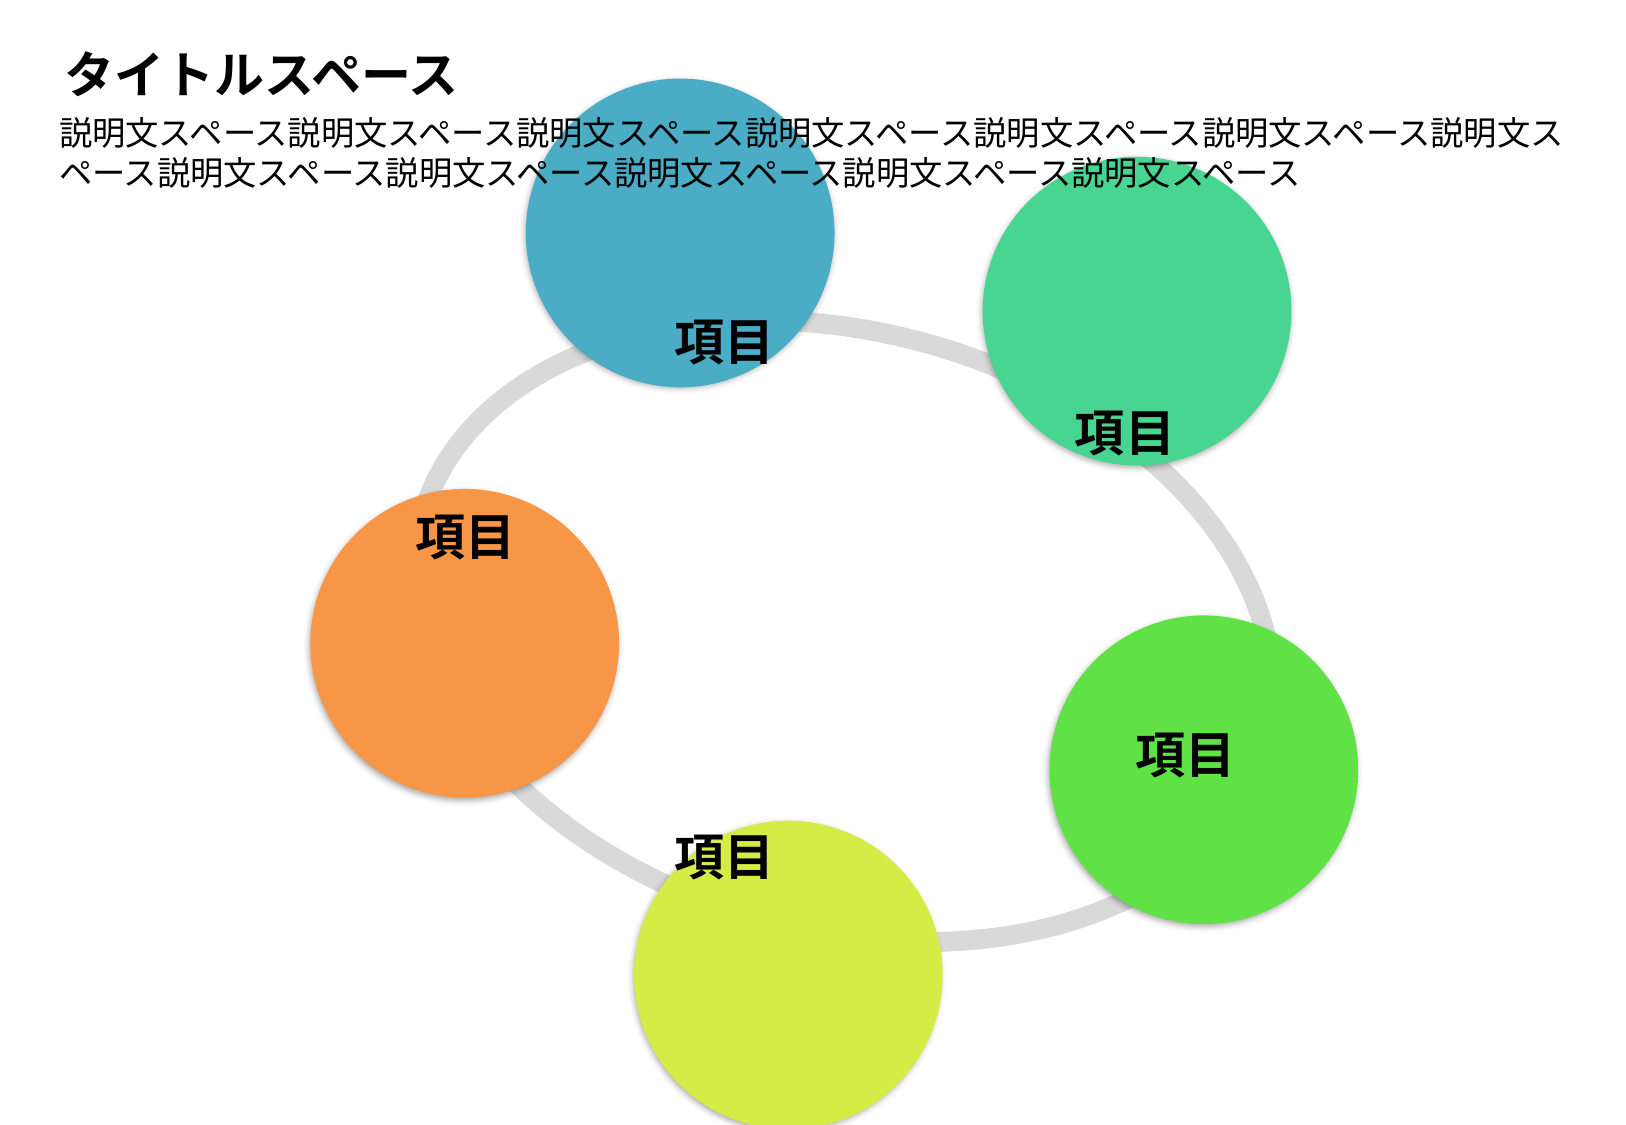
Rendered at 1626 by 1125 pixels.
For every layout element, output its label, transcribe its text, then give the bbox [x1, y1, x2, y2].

text_box 説明文スペース説明文スペース説明文スペース説明文スペース説明文スペース説明文スペース説明文スペース説明文スペース説明文スペース説明文スペース説明文スペース説明文スペース [1372, 104, 1581, 200]
text_box 説明文スペース説明文スペース説明文スペース説明文スペース説明文スペース説明文スペース説明文スペース説明文スペース説明文スペース説明文スペース説明文スペース説明文スペース [44, 104, 303, 200]
text_box タイトルスペース [49, 36, 474, 104]
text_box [308, 41, 1368, 1064]
